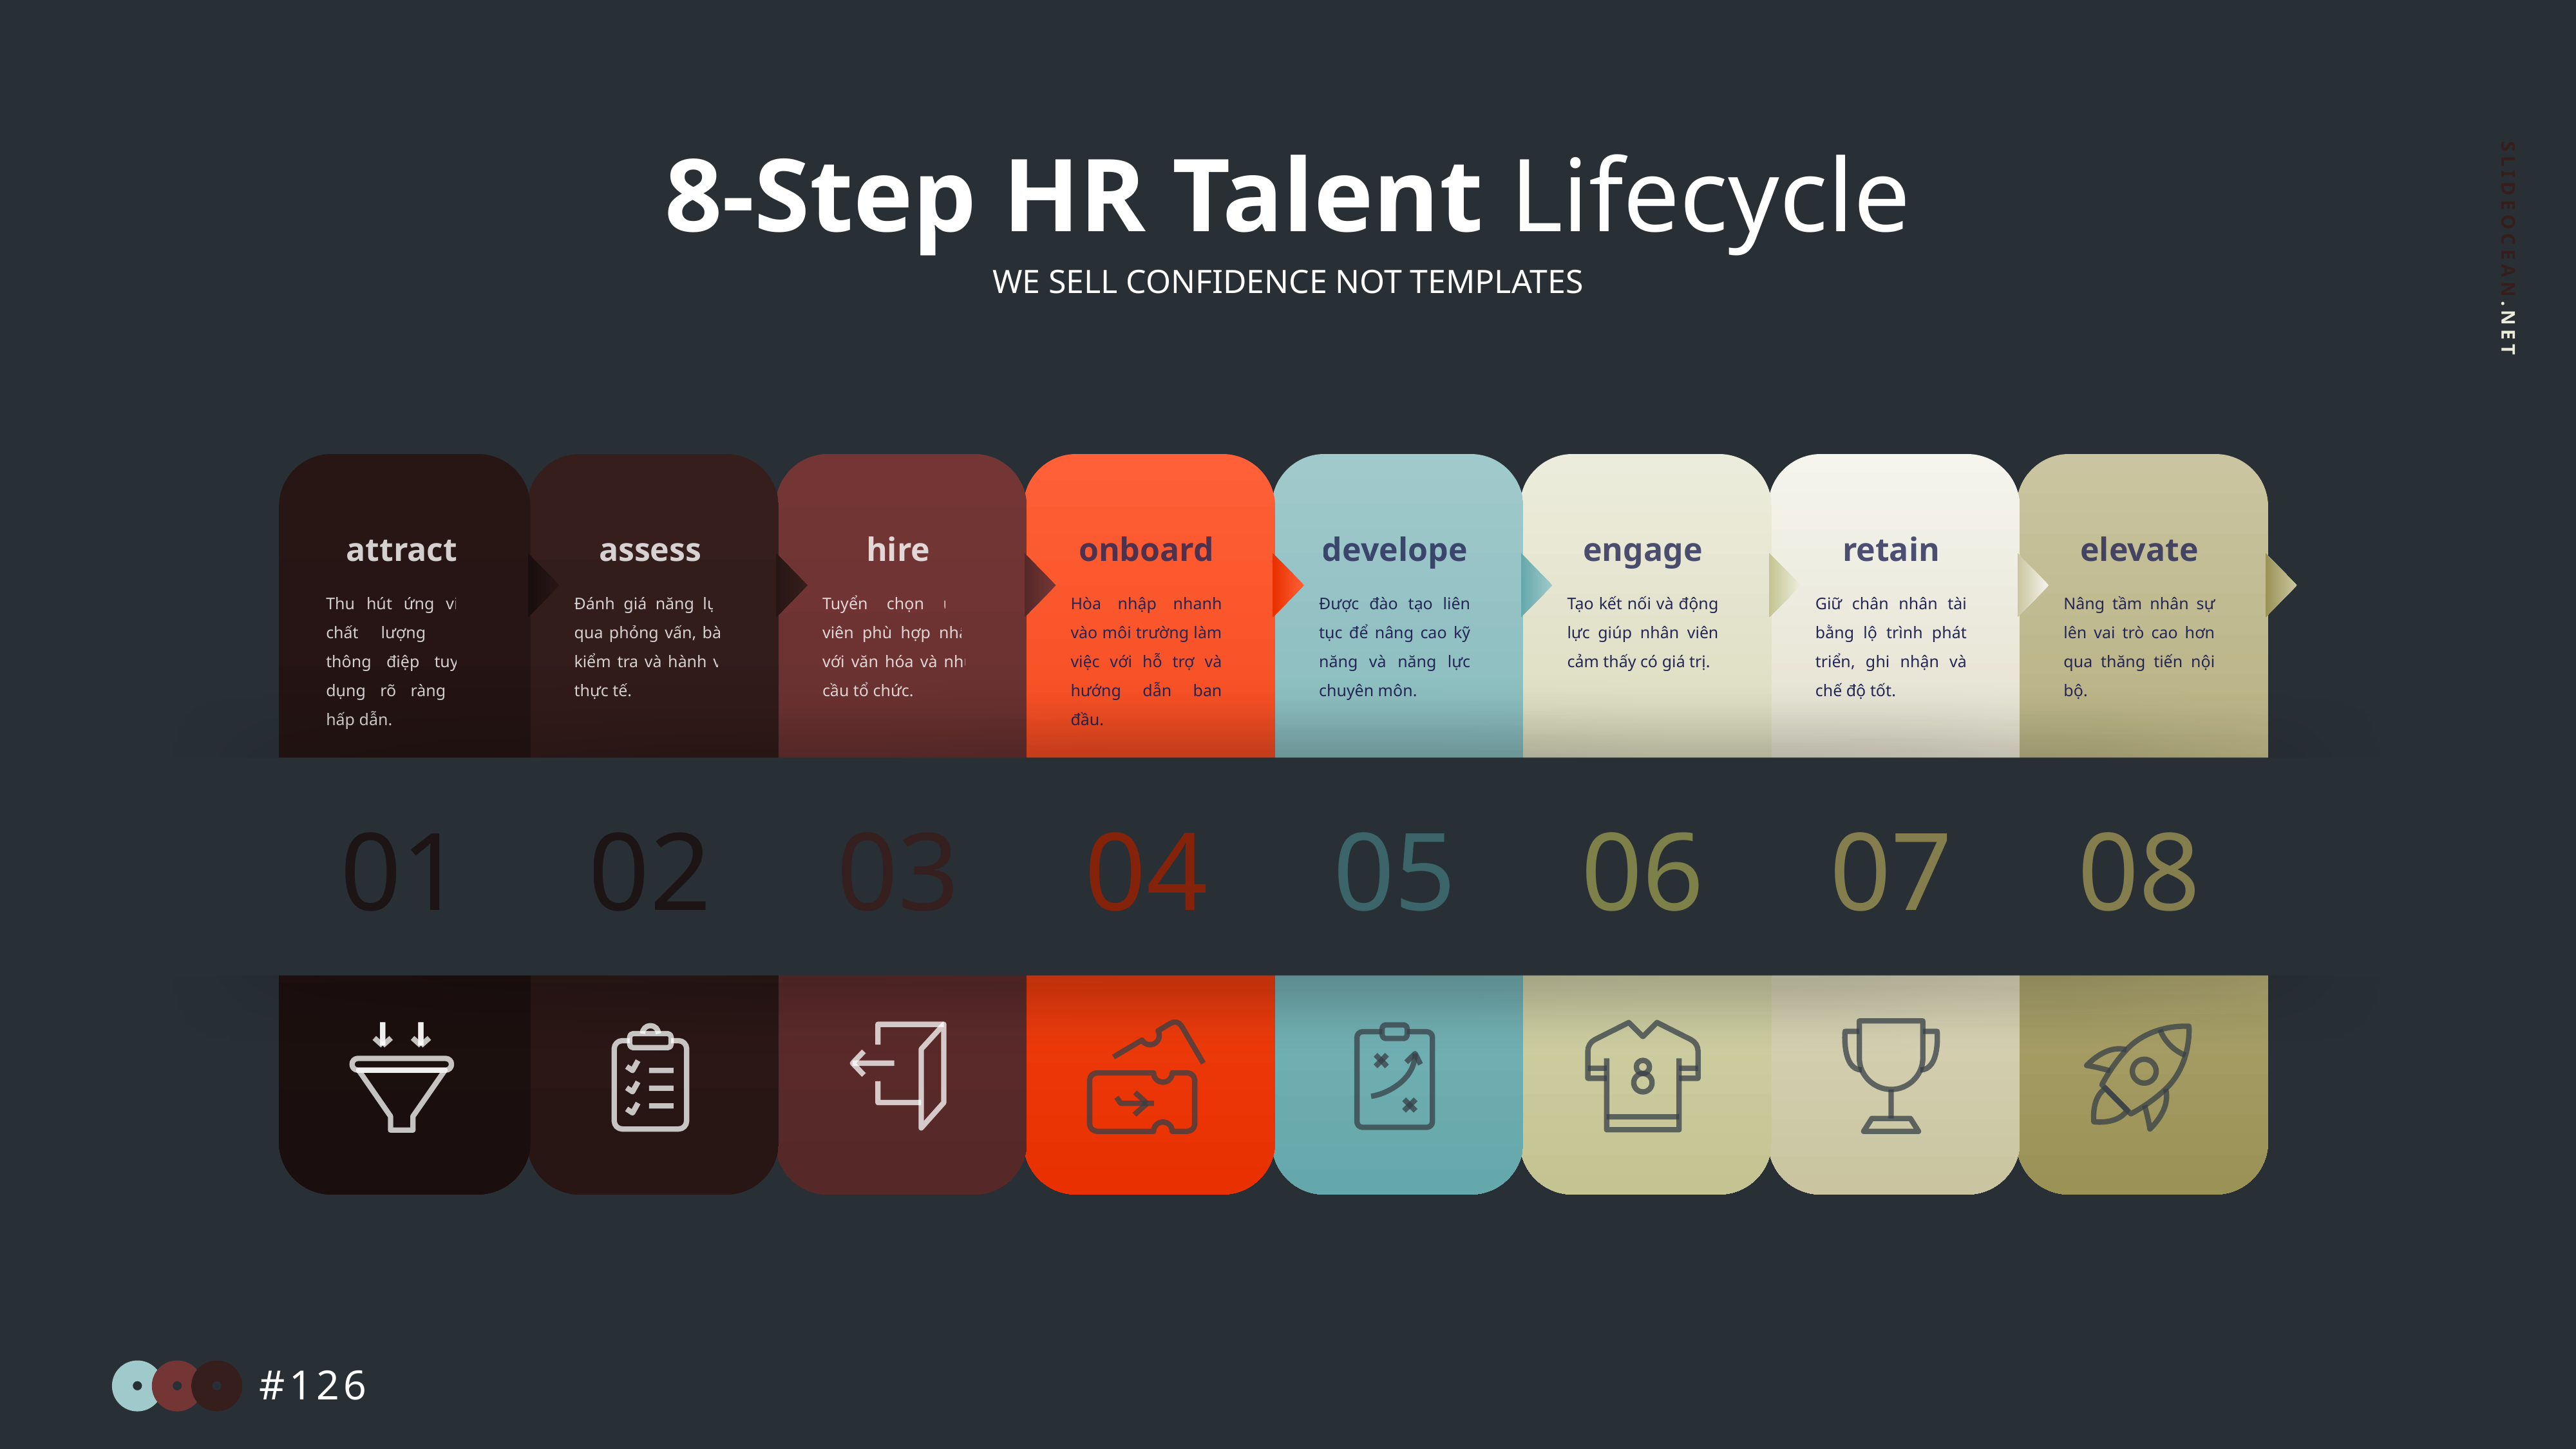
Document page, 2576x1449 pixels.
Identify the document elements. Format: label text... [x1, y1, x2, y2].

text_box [1305, 976, 1553, 1195]
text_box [560, 453, 808, 757]
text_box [316, 524, 488, 733]
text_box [1805, 524, 1977, 704]
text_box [1061, 524, 1233, 704]
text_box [560, 976, 808, 1195]
text_box 8-Step HR Talent Lifecycle [655, 126, 1921, 257]
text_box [90, 757, 2399, 976]
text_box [1801, 976, 2049, 1195]
text_box #126 [259, 1359, 435, 1408]
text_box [1557, 524, 1729, 674]
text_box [1309, 524, 1481, 704]
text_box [1057, 976, 1305, 1195]
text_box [2049, 976, 2298, 1195]
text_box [808, 976, 1057, 1195]
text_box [812, 524, 984, 704]
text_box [2049, 453, 2298, 757]
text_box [808, 453, 1057, 757]
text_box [278, 453, 560, 757]
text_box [1553, 453, 1801, 757]
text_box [2054, 524, 2225, 704]
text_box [1801, 453, 2049, 757]
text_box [1553, 976, 1801, 1195]
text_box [1305, 453, 1553, 757]
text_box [564, 524, 736, 704]
text_box WE SELL CONFIDENCE NOT TEMPLATES [983, 256, 1593, 305]
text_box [1057, 453, 1305, 757]
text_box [278, 976, 560, 1195]
